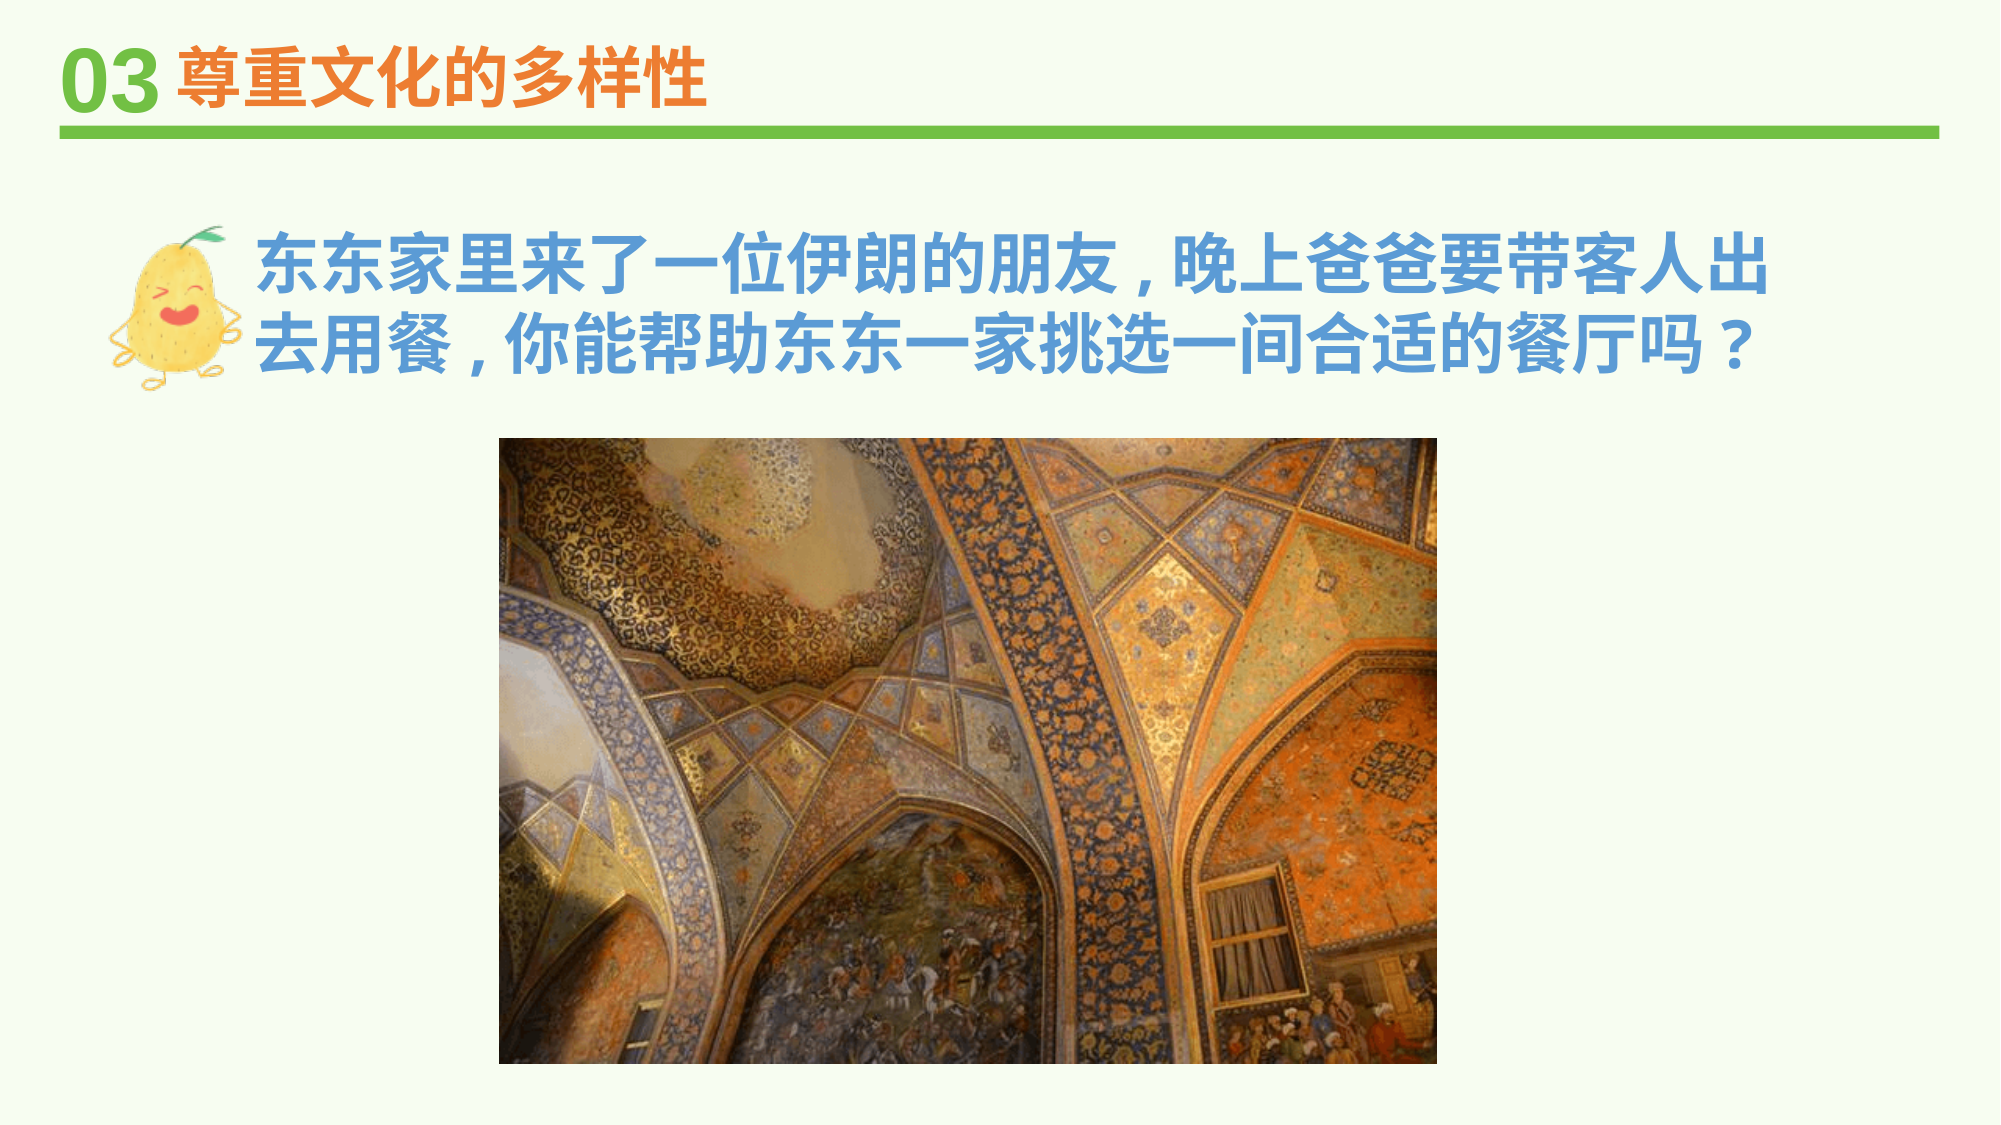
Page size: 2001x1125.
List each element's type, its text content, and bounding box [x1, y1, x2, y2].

text_box 尊重文化的多样性 [161, 28, 811, 123]
text_box 03 [59, 24, 161, 128]
text_box 东东家里来了一位伊朗的朋友,晚上爸爸要带客人出去用餐,你能帮助东东一家挑选一间合适的餐厅吗? [238, 214, 1831, 470]
picture [499, 438, 1437, 1064]
text_box [59, 125, 1940, 140]
picture [95, 214, 279, 397]
